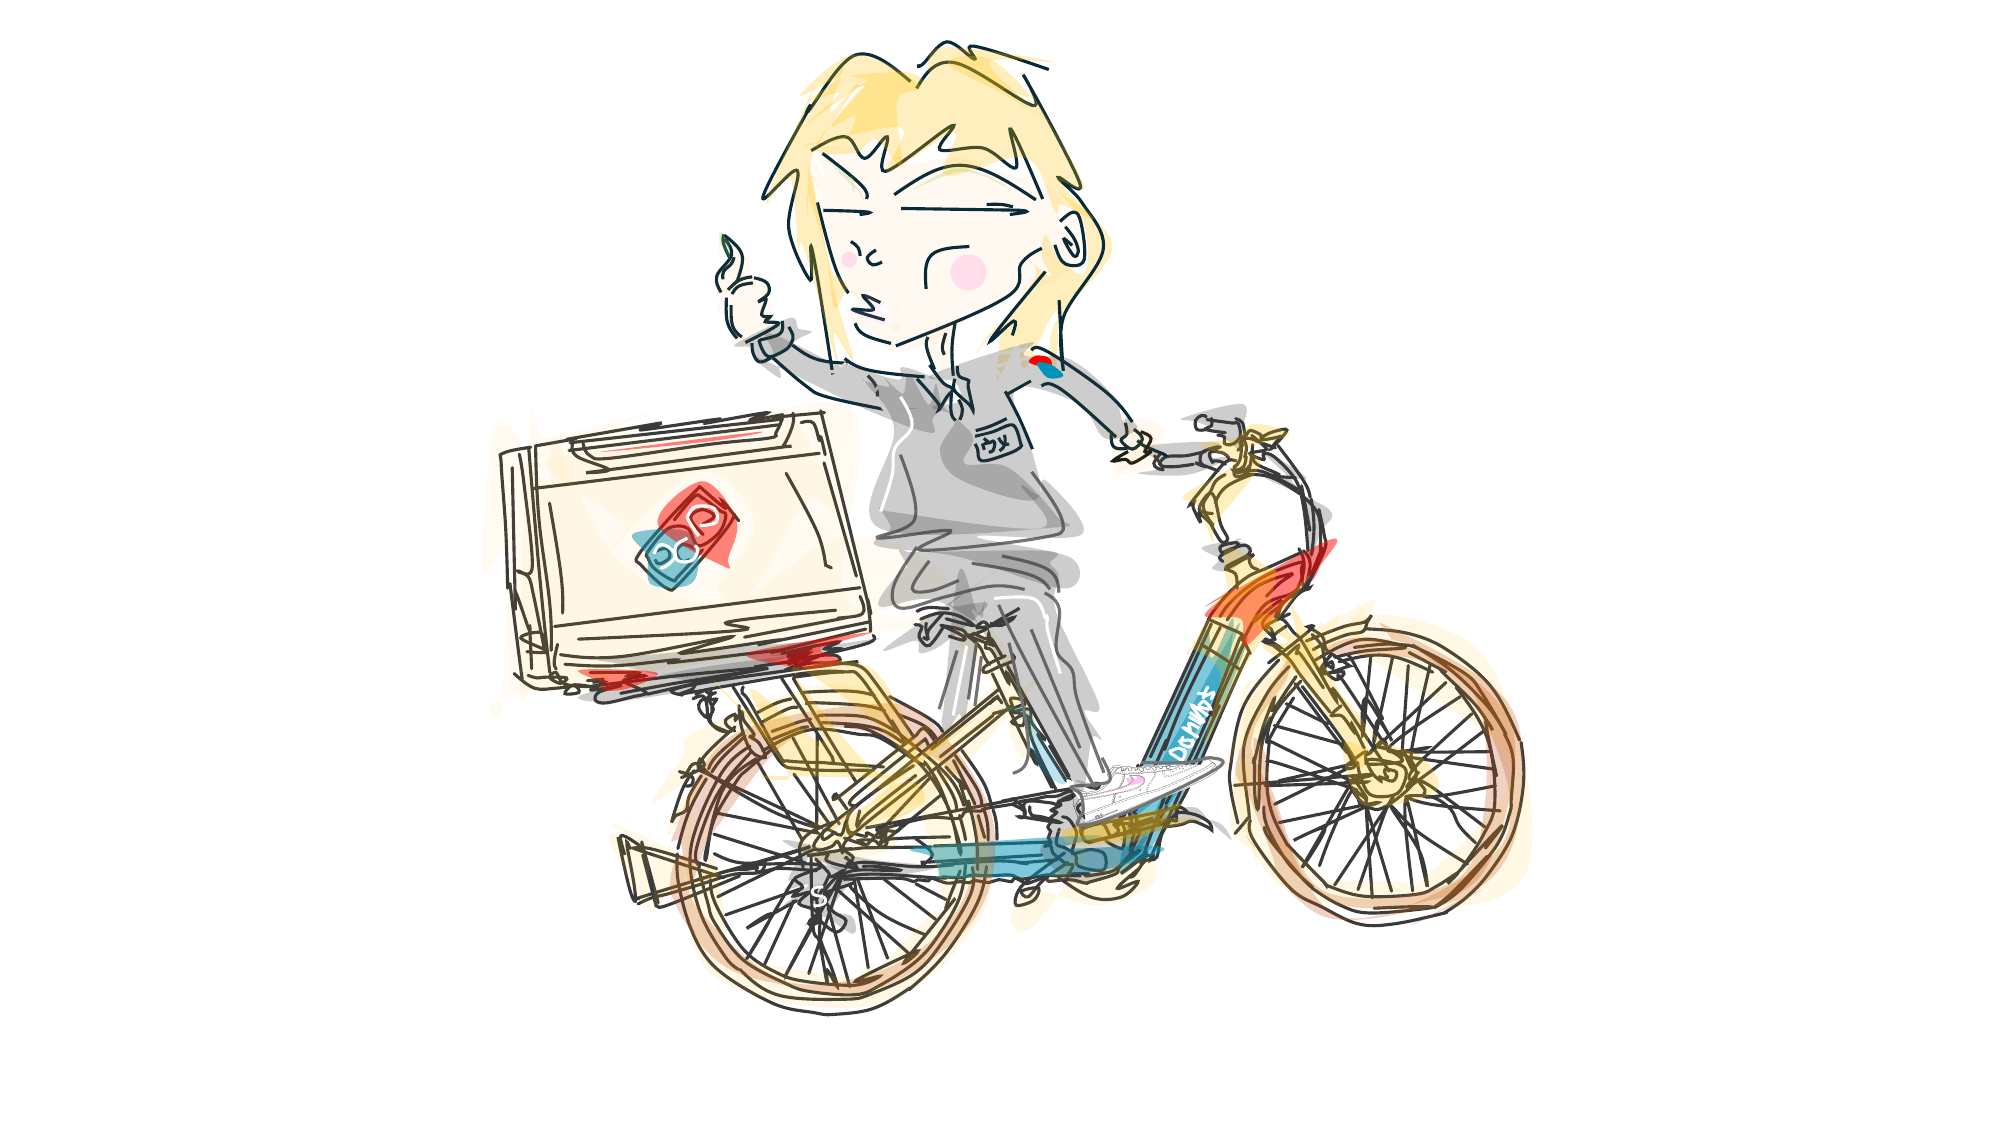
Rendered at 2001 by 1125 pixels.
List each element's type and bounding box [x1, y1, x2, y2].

picture [240, 75, 1760, 1050]
text_box [490, 41, 1494, 1011]
